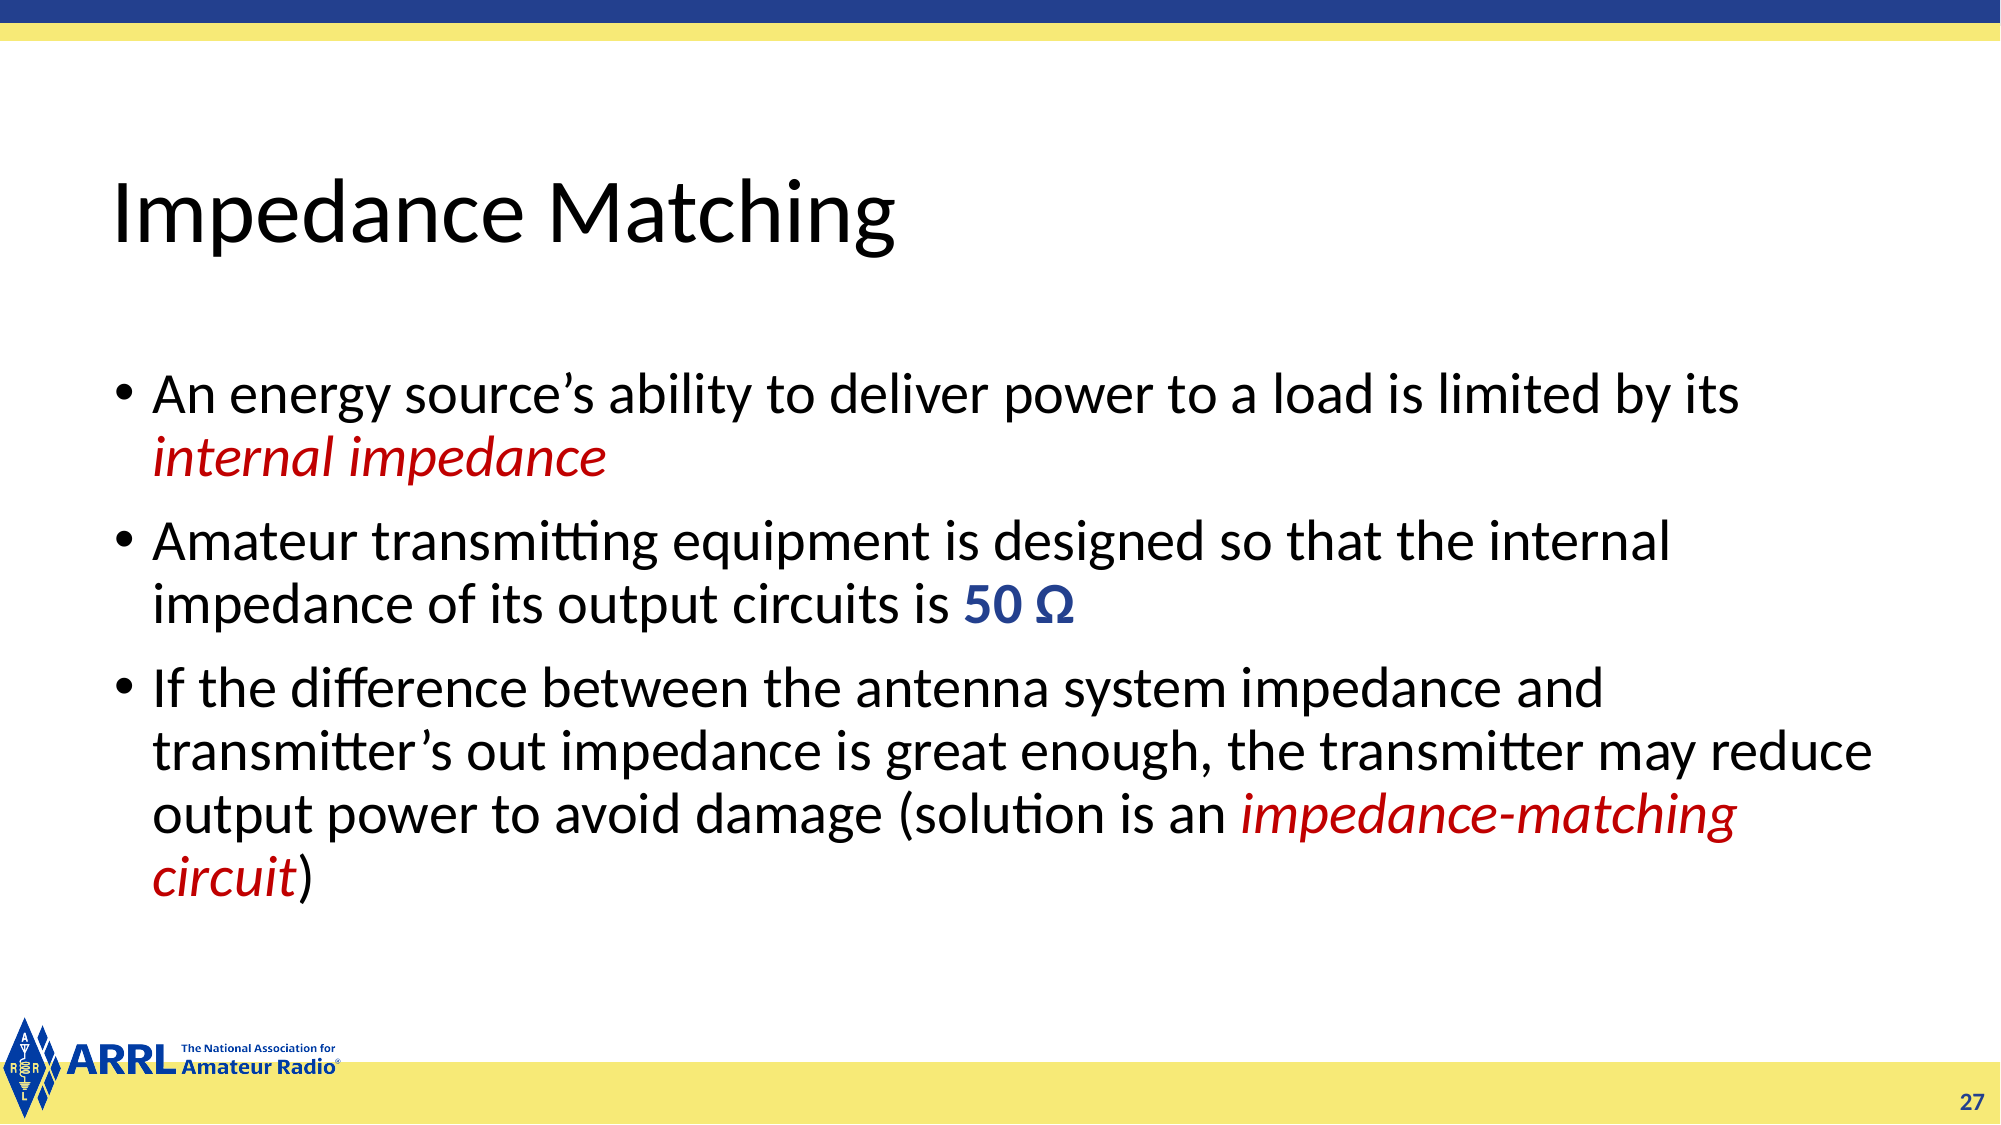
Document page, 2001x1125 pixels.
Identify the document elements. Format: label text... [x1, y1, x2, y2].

title Impedance Matching [96, 155, 1897, 356]
picture [1, 1015, 342, 1121]
list An energy source’s ability to deliver power to a load is limited by its internal impedance Amateur transmitting equipment is designed so that the internal impedance of its output circuits is 50 Ω If the difference between the antenna system impedance and transmitter’s out impedance is great enough, the transmitter may reduce output power to avoid damage (solution is an impedance-matching circuit) [99, 355, 1900, 1025]
